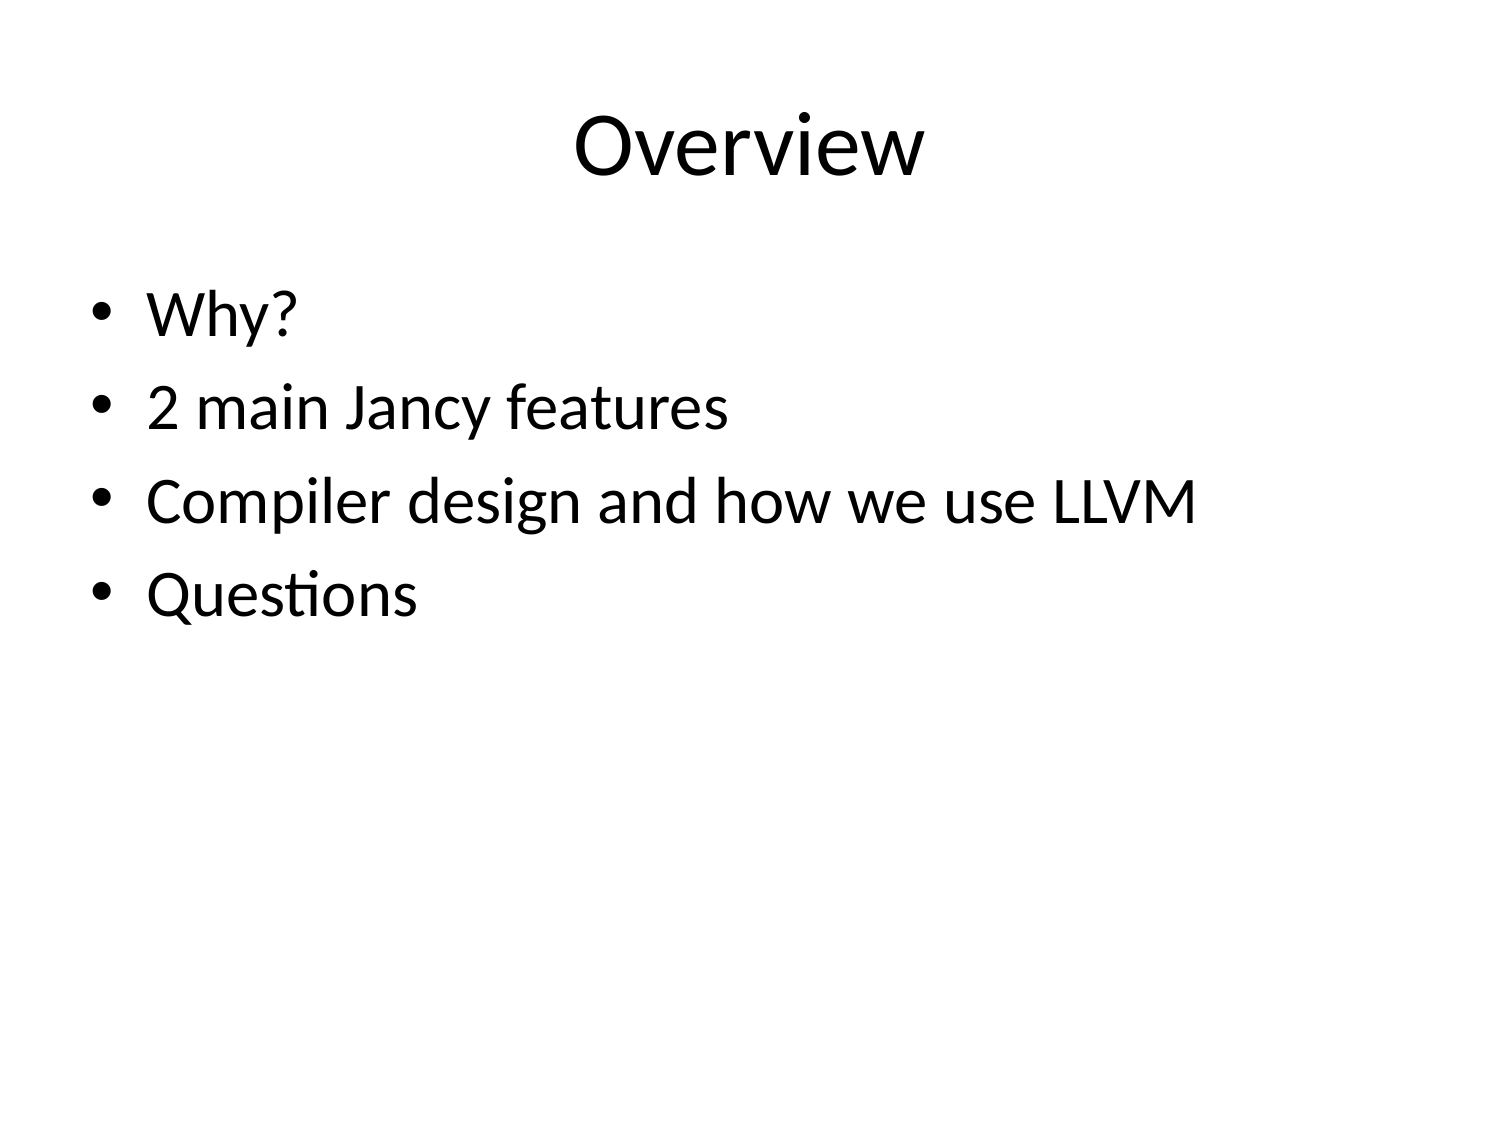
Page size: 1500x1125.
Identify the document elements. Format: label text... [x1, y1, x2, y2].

title Overview [75, 45, 1425, 233]
list Why? 2 main Jancy features Compiler design and how we use LLVM Questions [75, 262, 1425, 1005]
